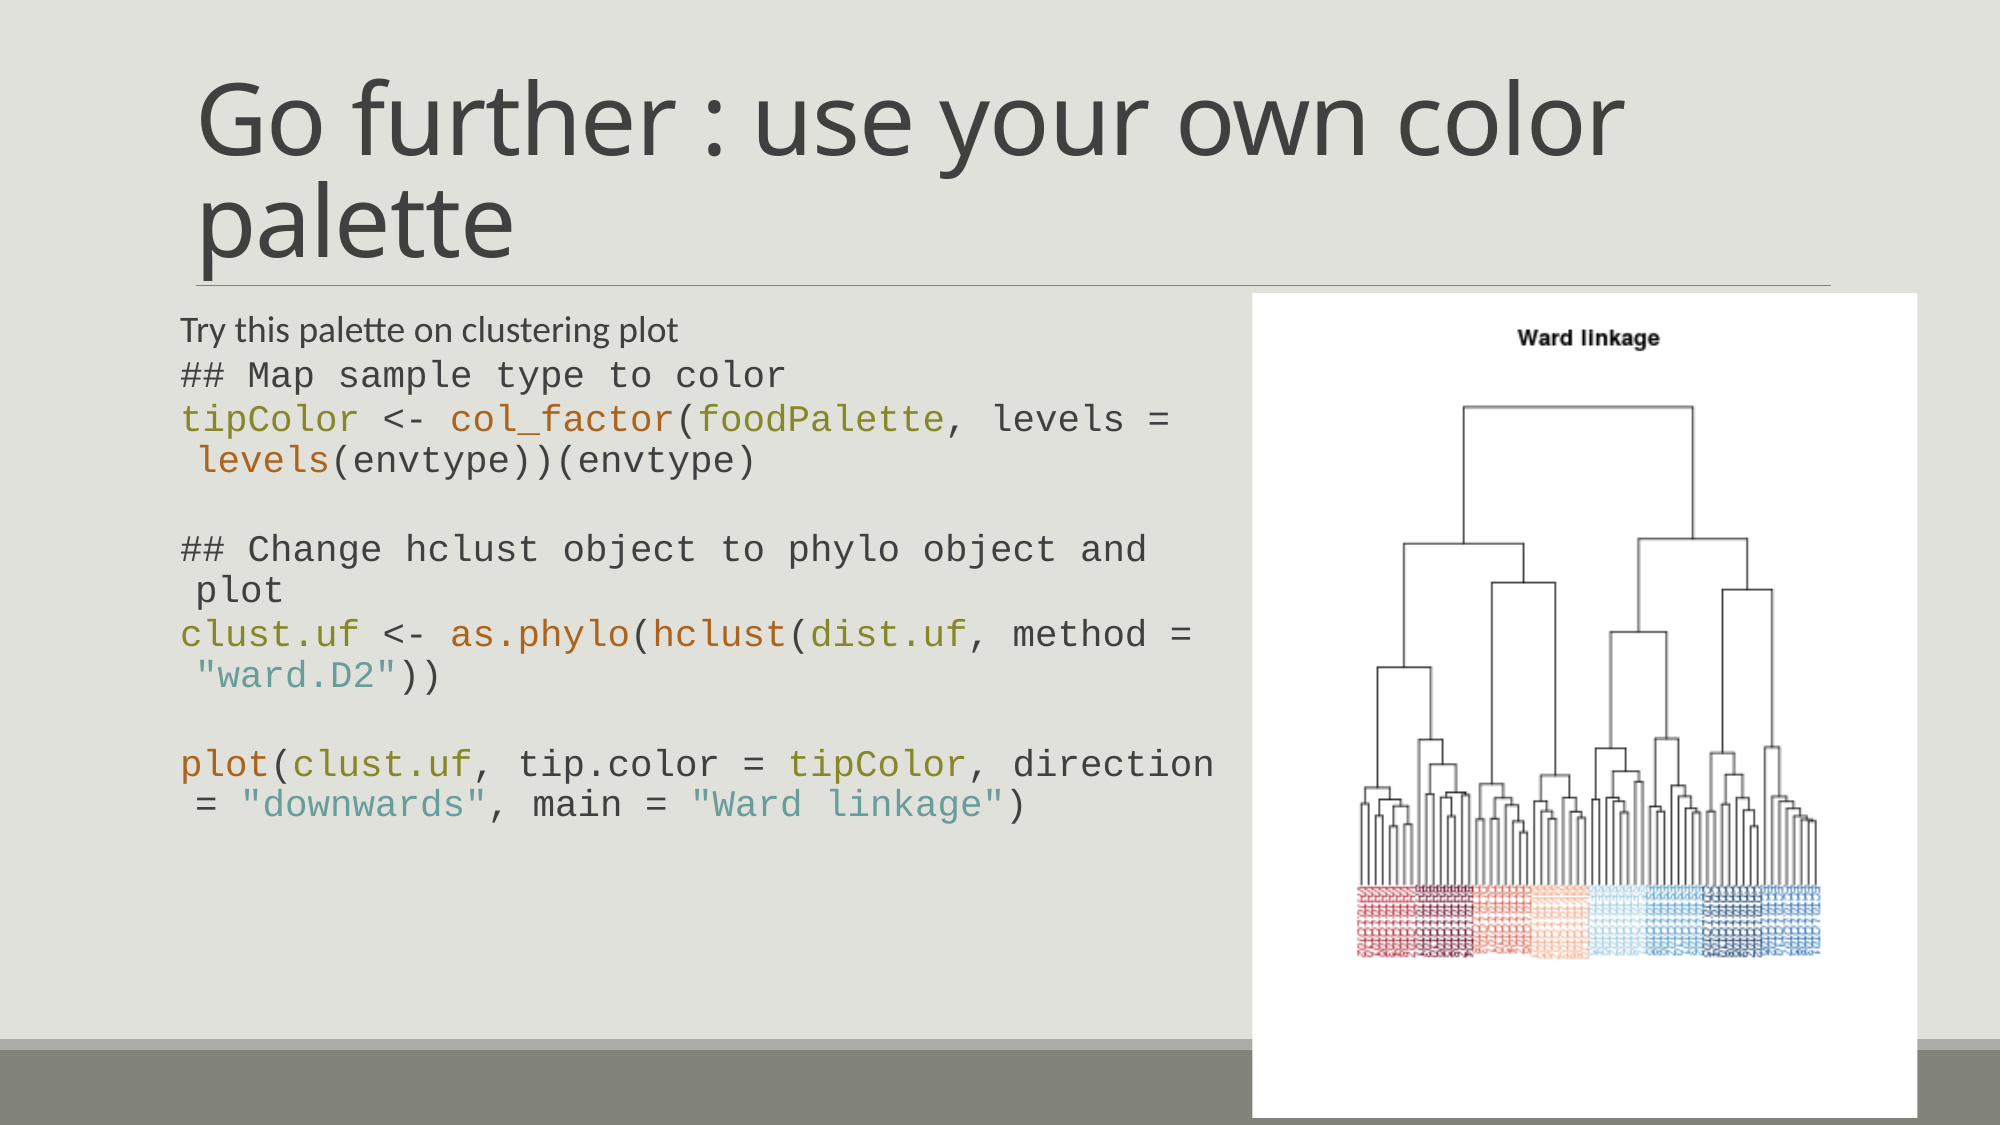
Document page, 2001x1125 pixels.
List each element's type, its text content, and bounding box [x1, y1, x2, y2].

title Go further : use your own color palette [180, 47, 1830, 285]
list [1251, 293, 1918, 1118]
list Try this palette on clustering plot ## Map sample type to color tipColor <- col_factor(foodPalette, levels = levels(envtype))(envtype) ## Change hclust object to phylo object and plot clust.uf <- as.phylo(hclust(dist.uf, method = "ward.D2")) plot(clust.uf, tip.color = tipColor, direction = "downwards", main = "Ward linkage") [180, 302, 1248, 963]
